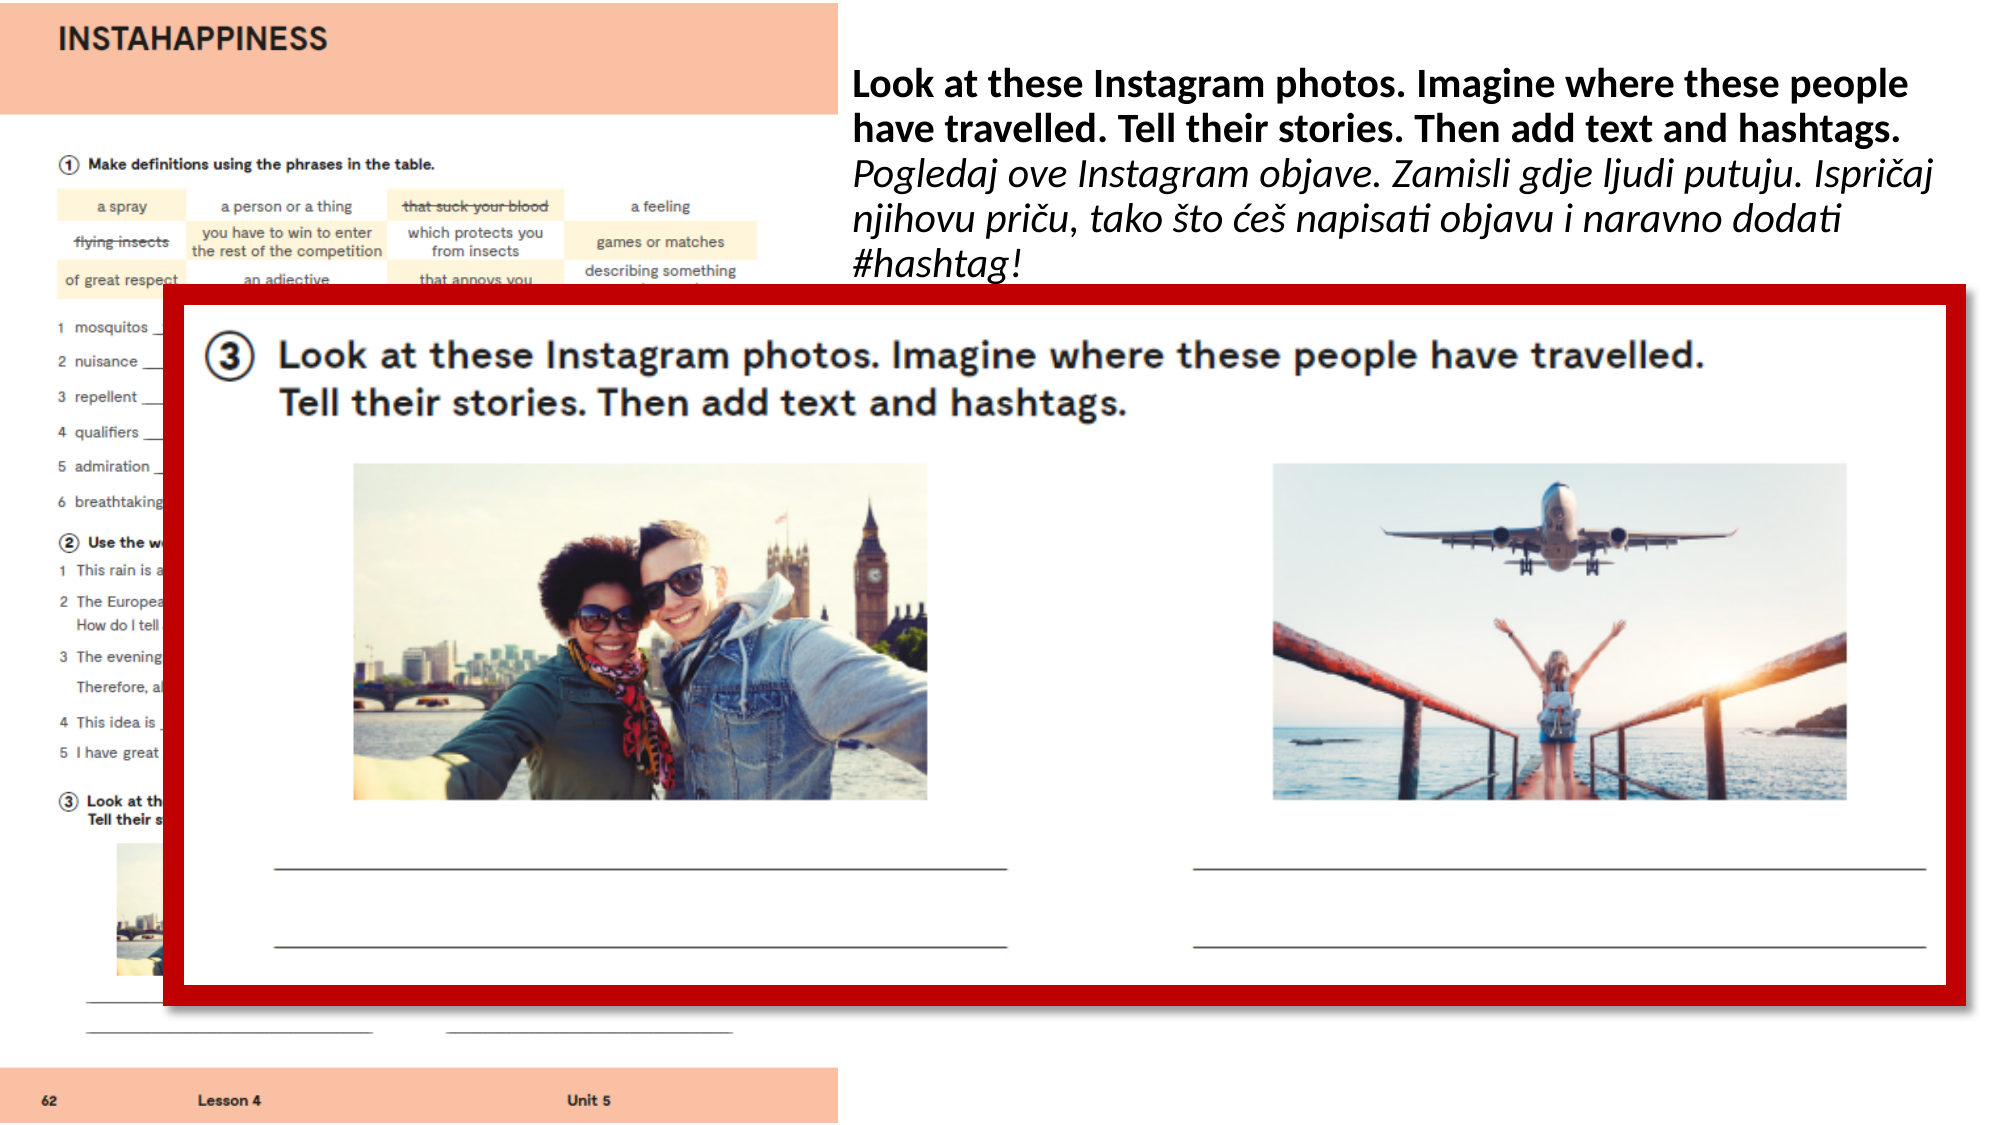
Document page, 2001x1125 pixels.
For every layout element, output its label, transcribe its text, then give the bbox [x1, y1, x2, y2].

text_box Look at these Instagram photos. Imagine where these people have travelled. Tell their stories. Then add text and hashtags. Pogledaj ove Instagram objave. Zamisli gdje ljudi putuju. Ispričaj njihovu priču, tako što ćeš napisati objavu i naravno dodati #hashtag! [838, 53, 1996, 1072]
picture [0, 3, 1946, 1123]
